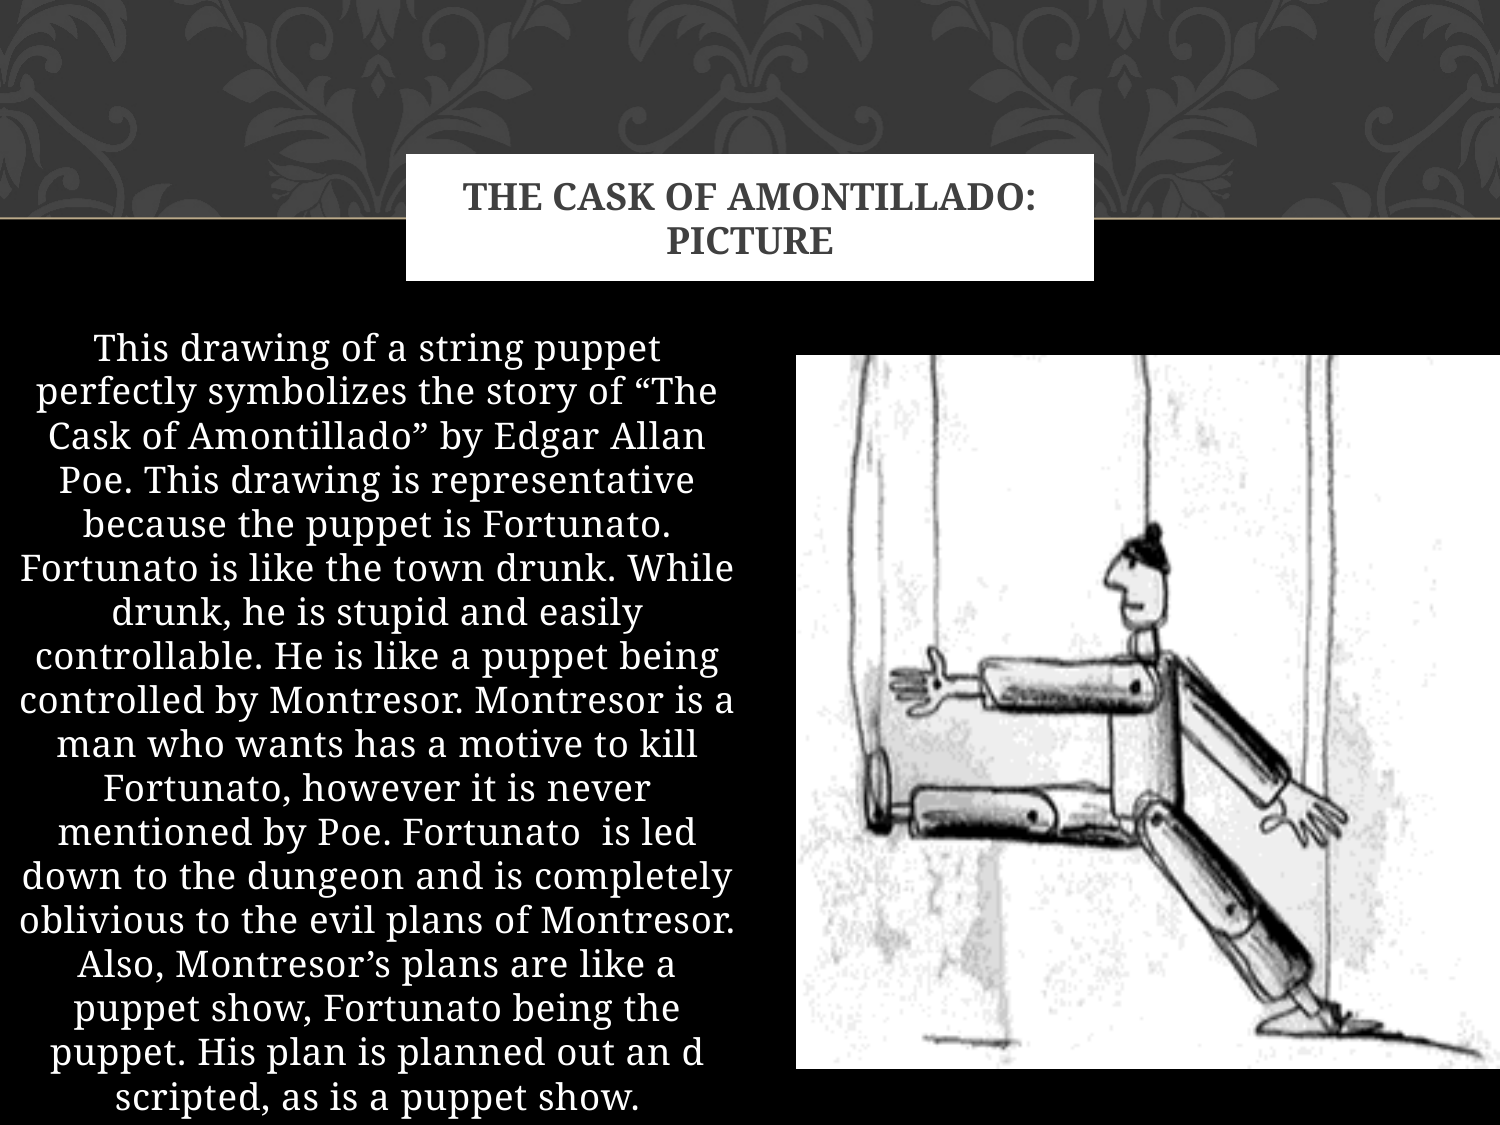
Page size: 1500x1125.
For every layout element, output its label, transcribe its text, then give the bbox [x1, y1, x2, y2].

list This drawing of a string puppet perfectly symbolizes the story of “The Cask of Amontillado” by Edgar Allan Poe. This drawing is representative because the puppet is Fortunato. Fortunato is like the town drunk. While drunk, he is stupid and easily controllable. He is like a puppet being controlled by Montresor. Montresor is a man who wants has a motive to kill Fortunato, however it is never mentioned by Poe. Fortunato is led down to the dungeon and is completely oblivious to the evil plans of Montresor. Also, Montresor’s plans are like a puppet show, Fortunato being the puppet. His plan is planned out an d scripted, as is a puppet show. [0, 316, 760, 1125]
title The Cask of amontillado: Picture [406, 154, 1094, 281]
picture [796, 355, 1500, 1069]
